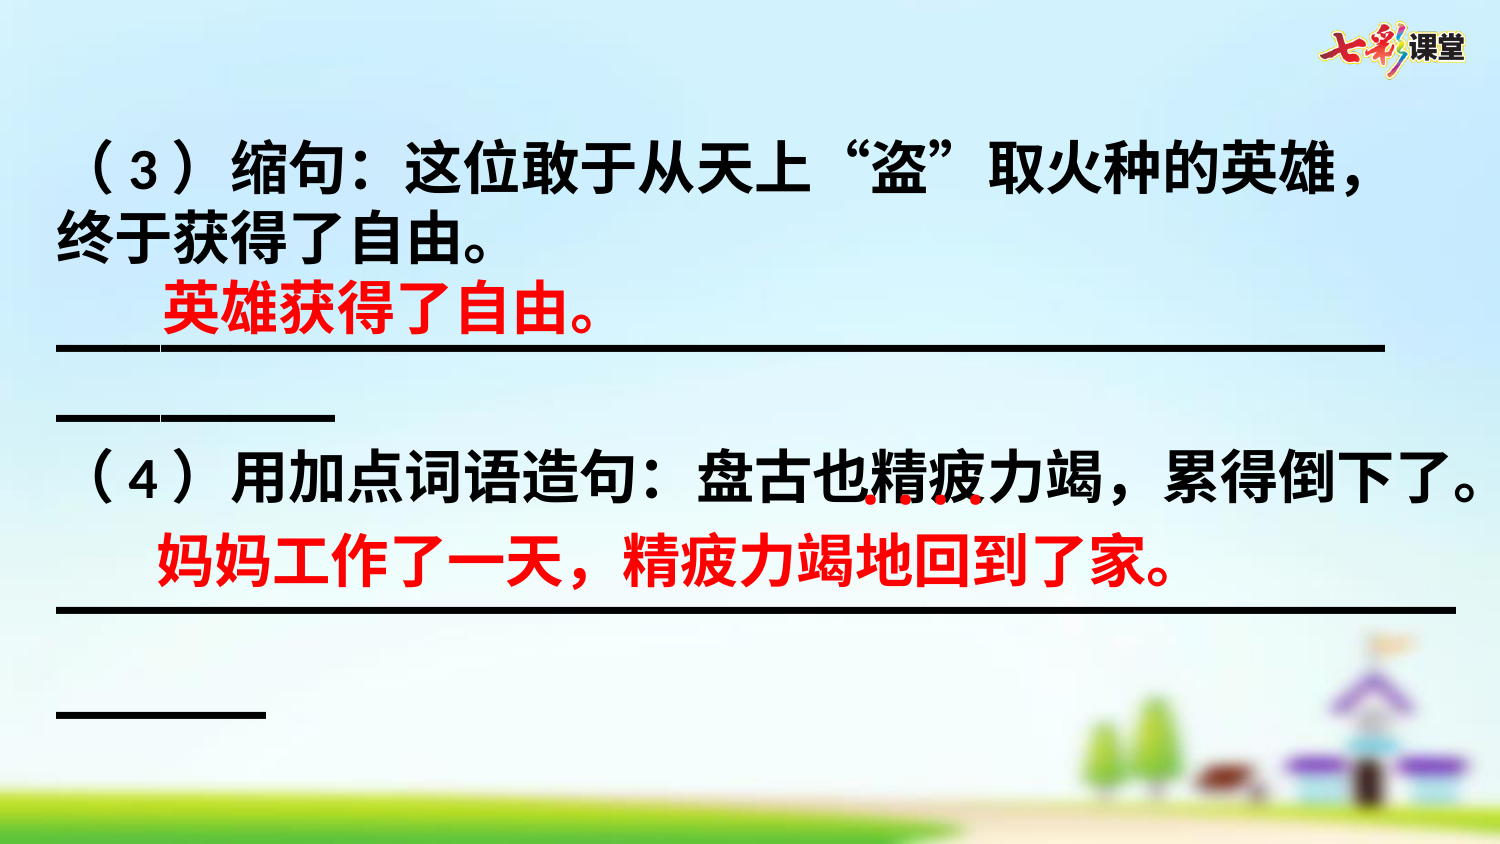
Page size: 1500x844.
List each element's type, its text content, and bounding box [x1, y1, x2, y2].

picture [0, 0, 1500, 844]
text_box 英雄获得了自由。 [147, 263, 939, 349]
text_box ···· [838, 454, 1276, 540]
text_box 妈妈工作了一天，精疲力竭地回到了家。 [141, 516, 1247, 602]
text_box （4）用加点词语造句：盘古也精疲力竭，累得倒下了。 ______________________________________________ [41, 398, 1500, 728]
text_box （3）缩句：这位敢于从天上“盗”取火种的英雄，终于获得了自由。 ______________________________________________ [41, 123, 1435, 398]
